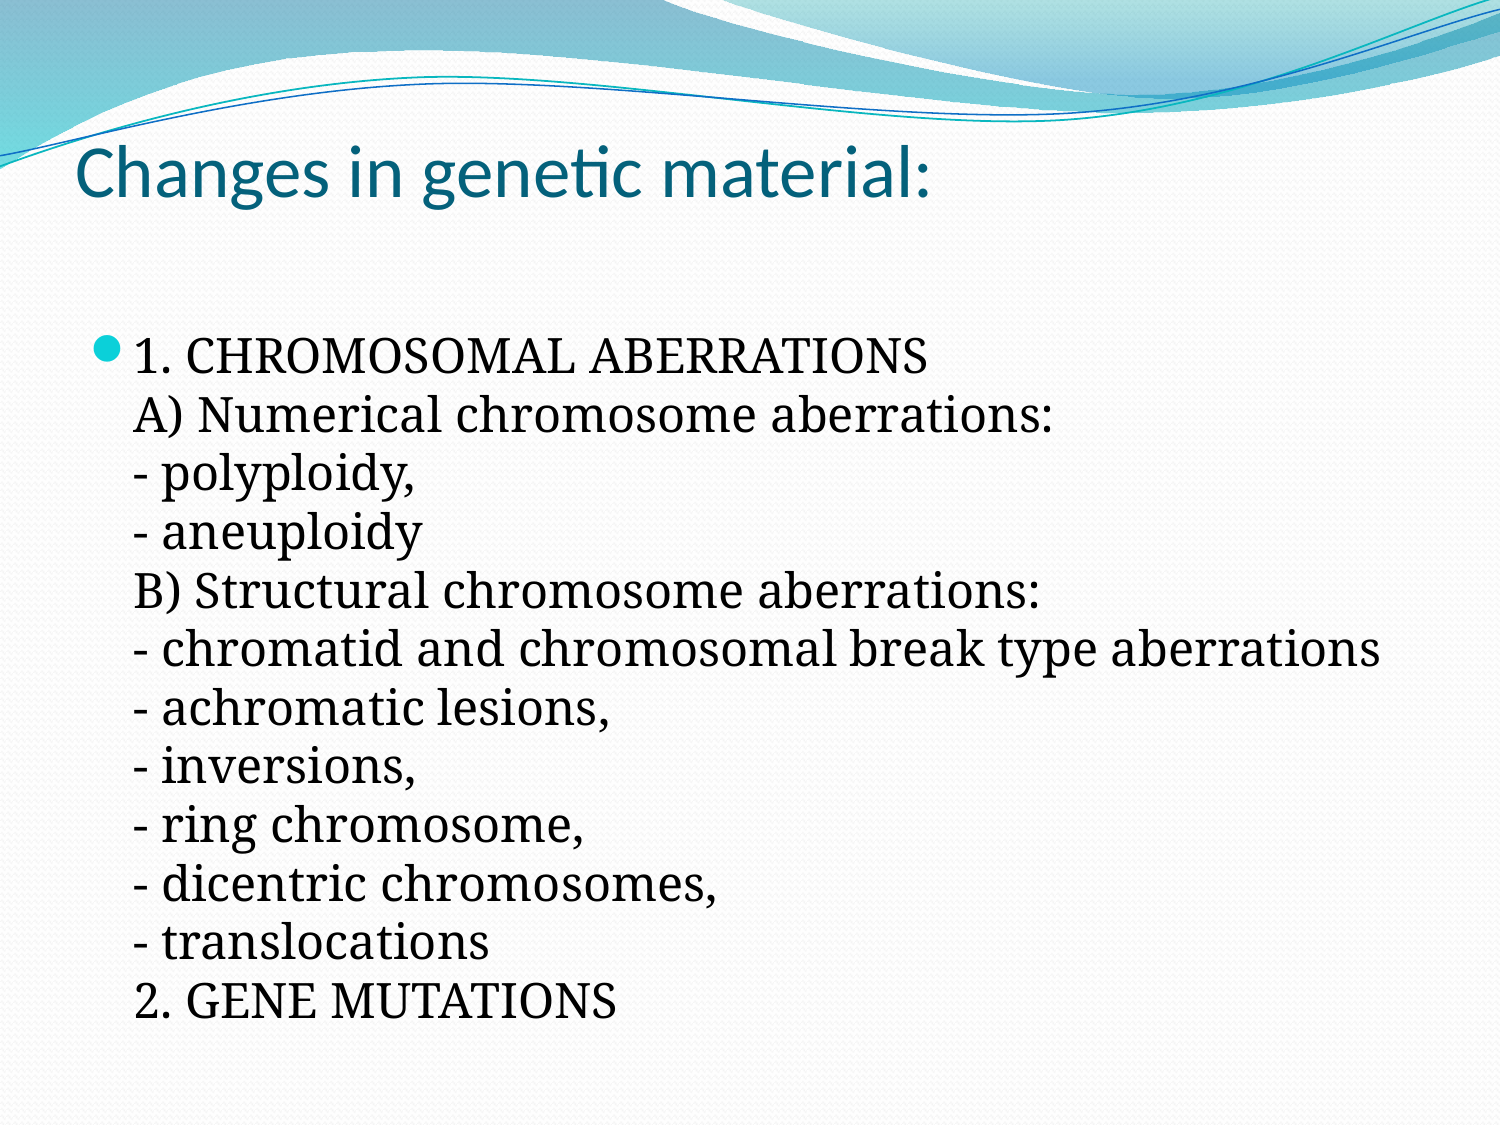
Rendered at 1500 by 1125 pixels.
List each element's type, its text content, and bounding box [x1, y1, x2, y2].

title Changes in genetic material: [75, 115, 1425, 303]
list 1. CHROMOSOMAL ABERRATIONS A) Numerical chromosome aberrations: - polyploidy, - aneuploidy B) Structural chromosome aberrations: - chromatid and chromosomal break type aberrations - achromatic lesions, - inversions, - ring chromosome, - dicentric chromosomes, - translocations 2. GENE MUTATIONS [75, 317, 1425, 1038]
